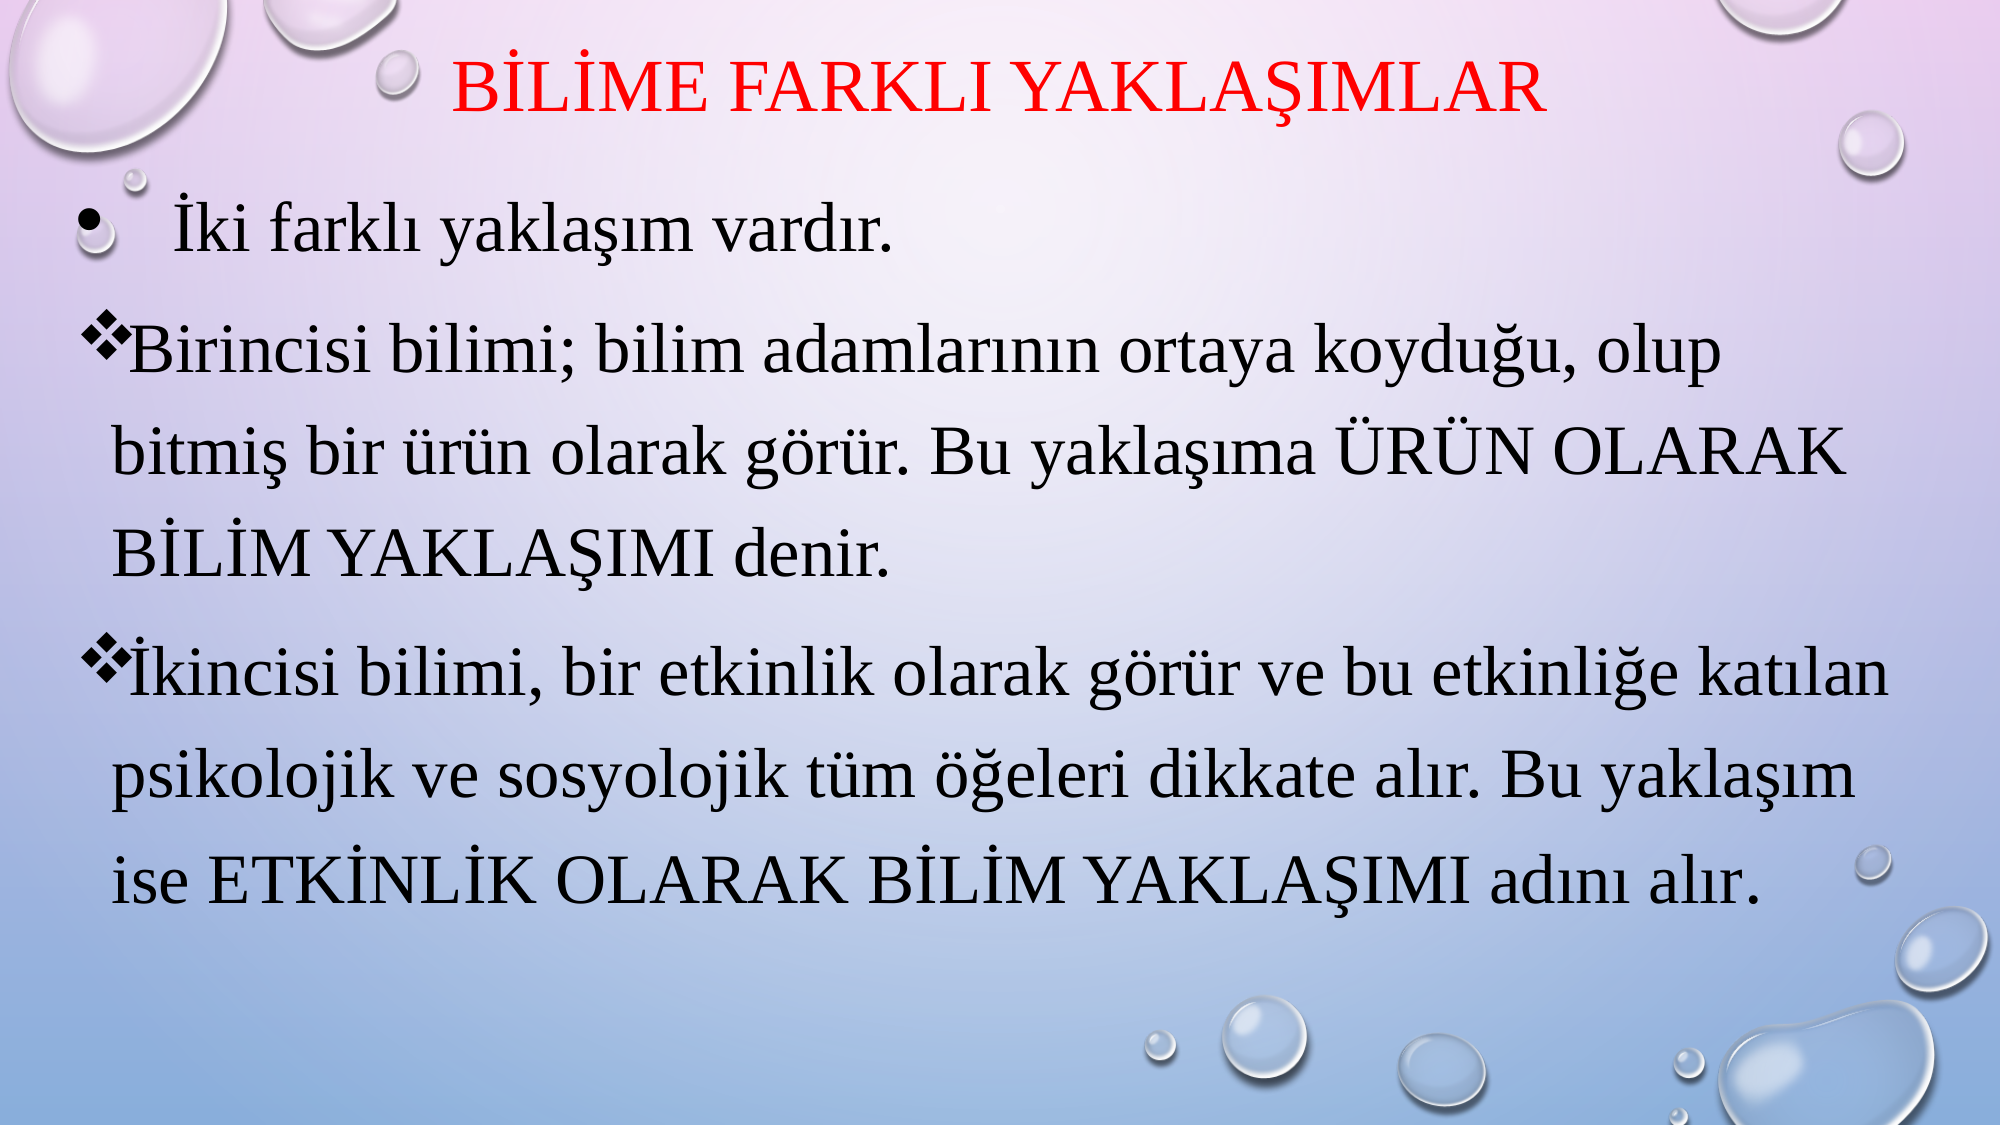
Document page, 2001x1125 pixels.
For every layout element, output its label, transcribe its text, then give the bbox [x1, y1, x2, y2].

title BİLİME FARKLI YAKLAŞIMLAR [149, 0, 1851, 143]
picture [0, 0, 2000, 1125]
list İki farklı yaklaşım vardır. Birincisi bilimi; bilim adamlarının ortaya koyduğu, olup bitmiş bir ürün olarak görür. Bu yaklaşıma ÜRÜN OLARAK BİLİM YAKLAŞIMI denir. İkincisi bilimi, bir etkinlik olarak görür ve bu etkinliğe katılan psikolojik ve sosyolojik tüm öğeleri dikkate alır. Bu yaklaşım ise ETKİNLİK OLARAK BİLİM YAKLAŞIMI adını alır. [60, 143, 1920, 950]
